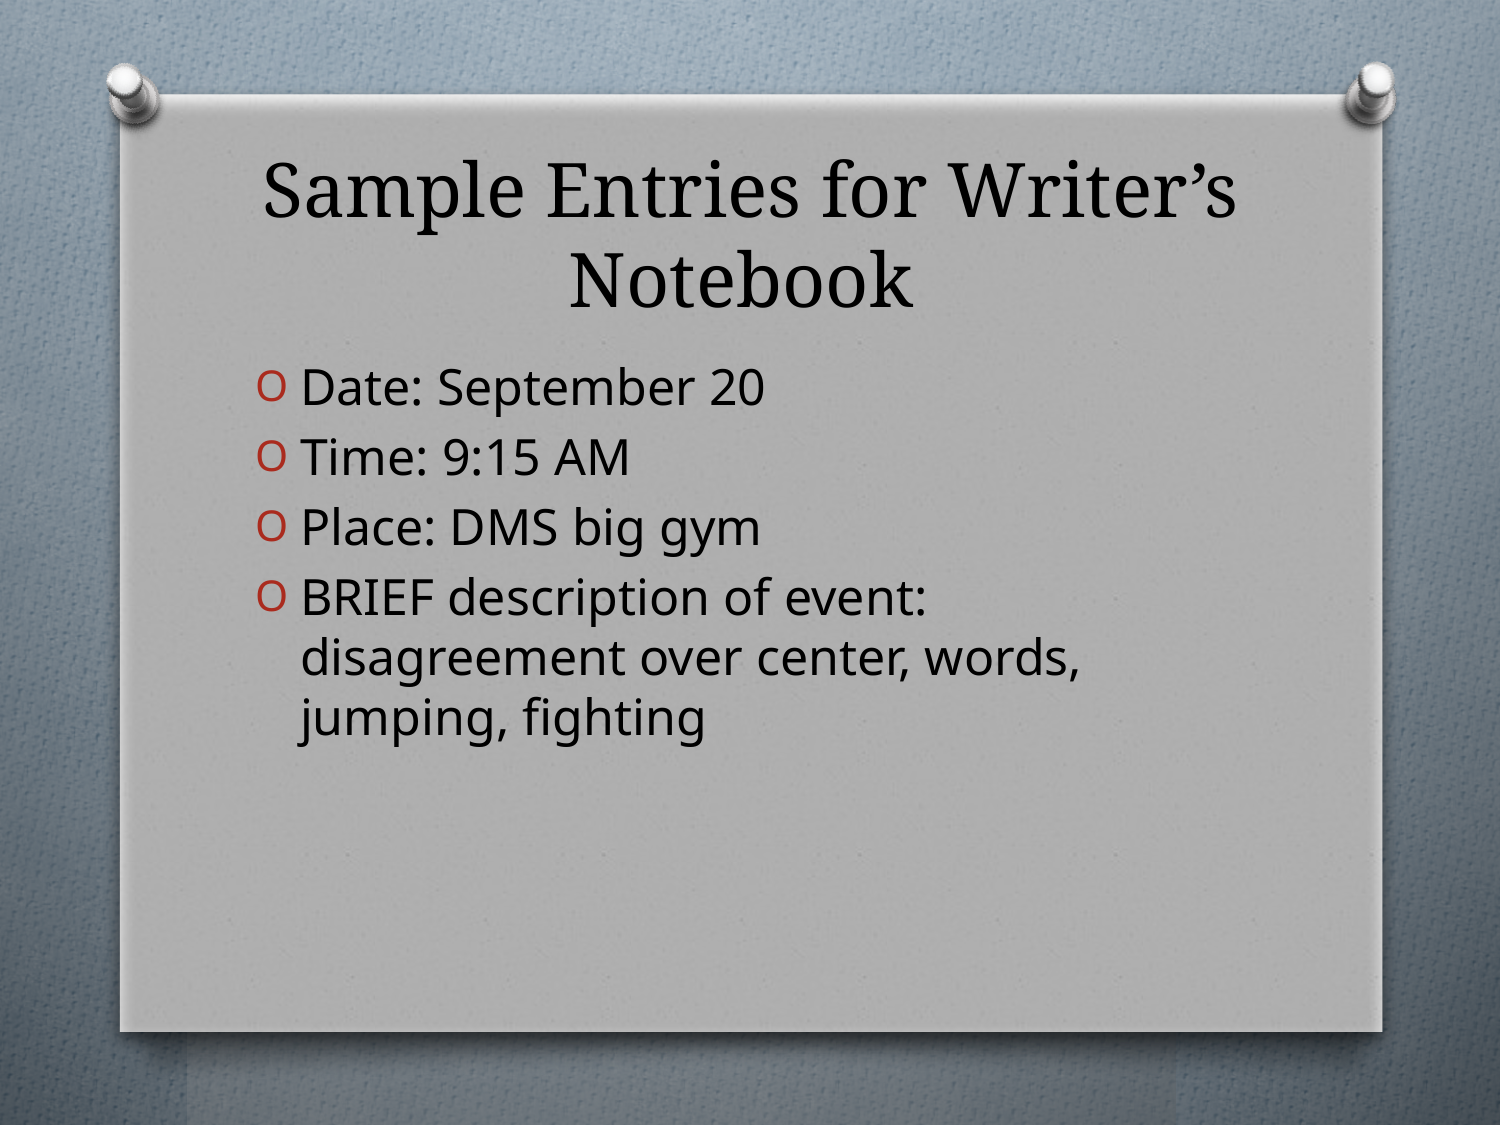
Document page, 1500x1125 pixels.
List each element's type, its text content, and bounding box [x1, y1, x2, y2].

picture [75, 29, 198, 153]
list Date: September 20 Time: 9:15 AM Place: DMS big gym BRIEF description of event: disagreement over center, words, jumping, fighting [240, 347, 1257, 939]
title Sample Entries for Writer’s Notebook [179, 134, 1323, 332]
picture [1317, 35, 1439, 156]
